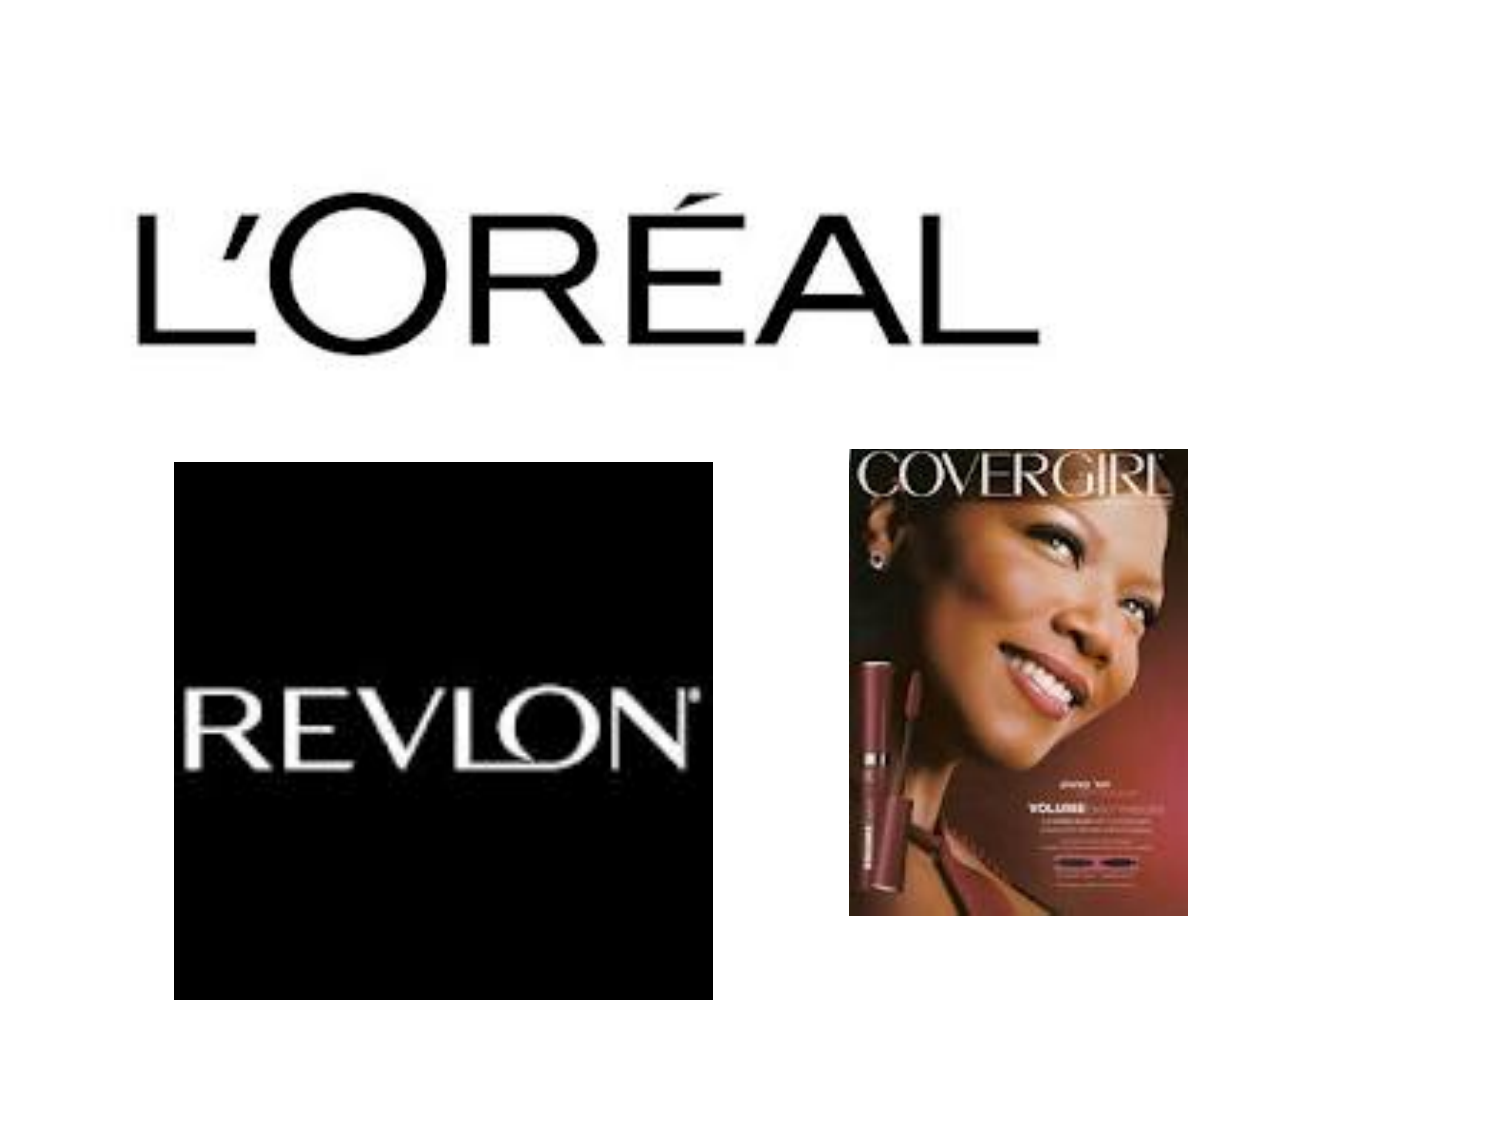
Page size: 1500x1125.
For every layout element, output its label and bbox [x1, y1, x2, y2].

picture [174, 462, 713, 1001]
picture [849, 449, 1188, 916]
list [109, 162, 1071, 388]
